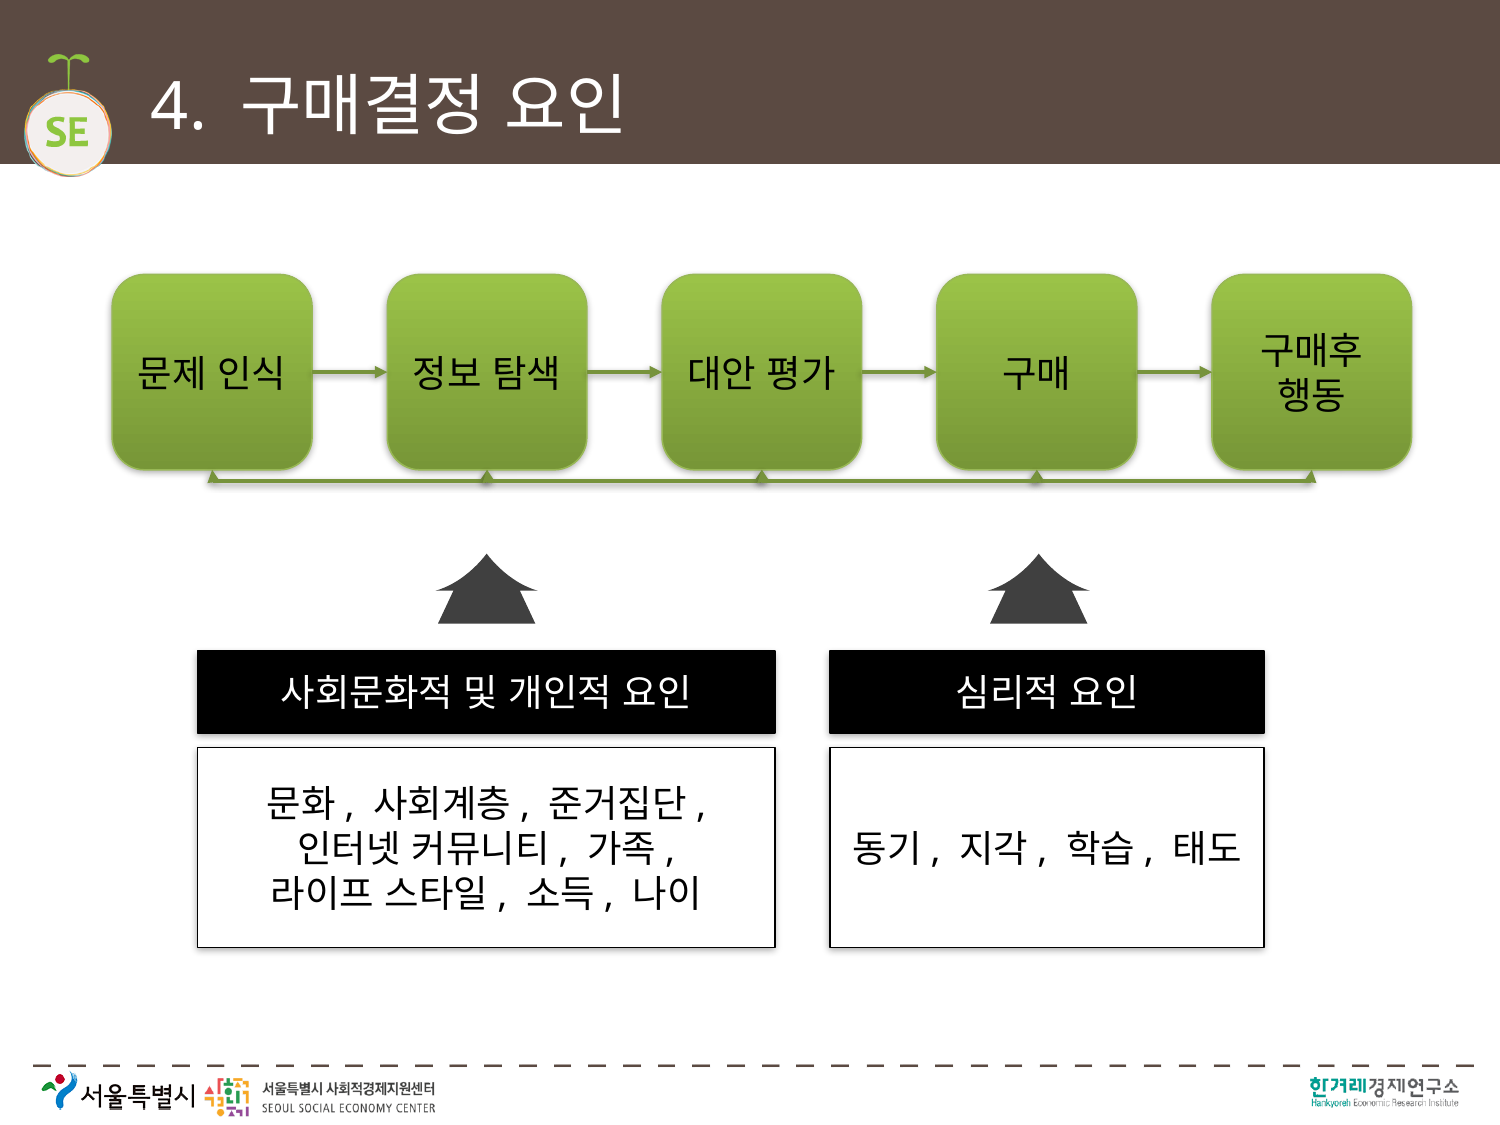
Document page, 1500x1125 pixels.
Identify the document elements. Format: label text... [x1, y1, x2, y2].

title 4. 구매결정 요인 [135, 45, 1463, 161]
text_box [111, 274, 1412, 948]
picture [0, 0, 1500, 1125]
